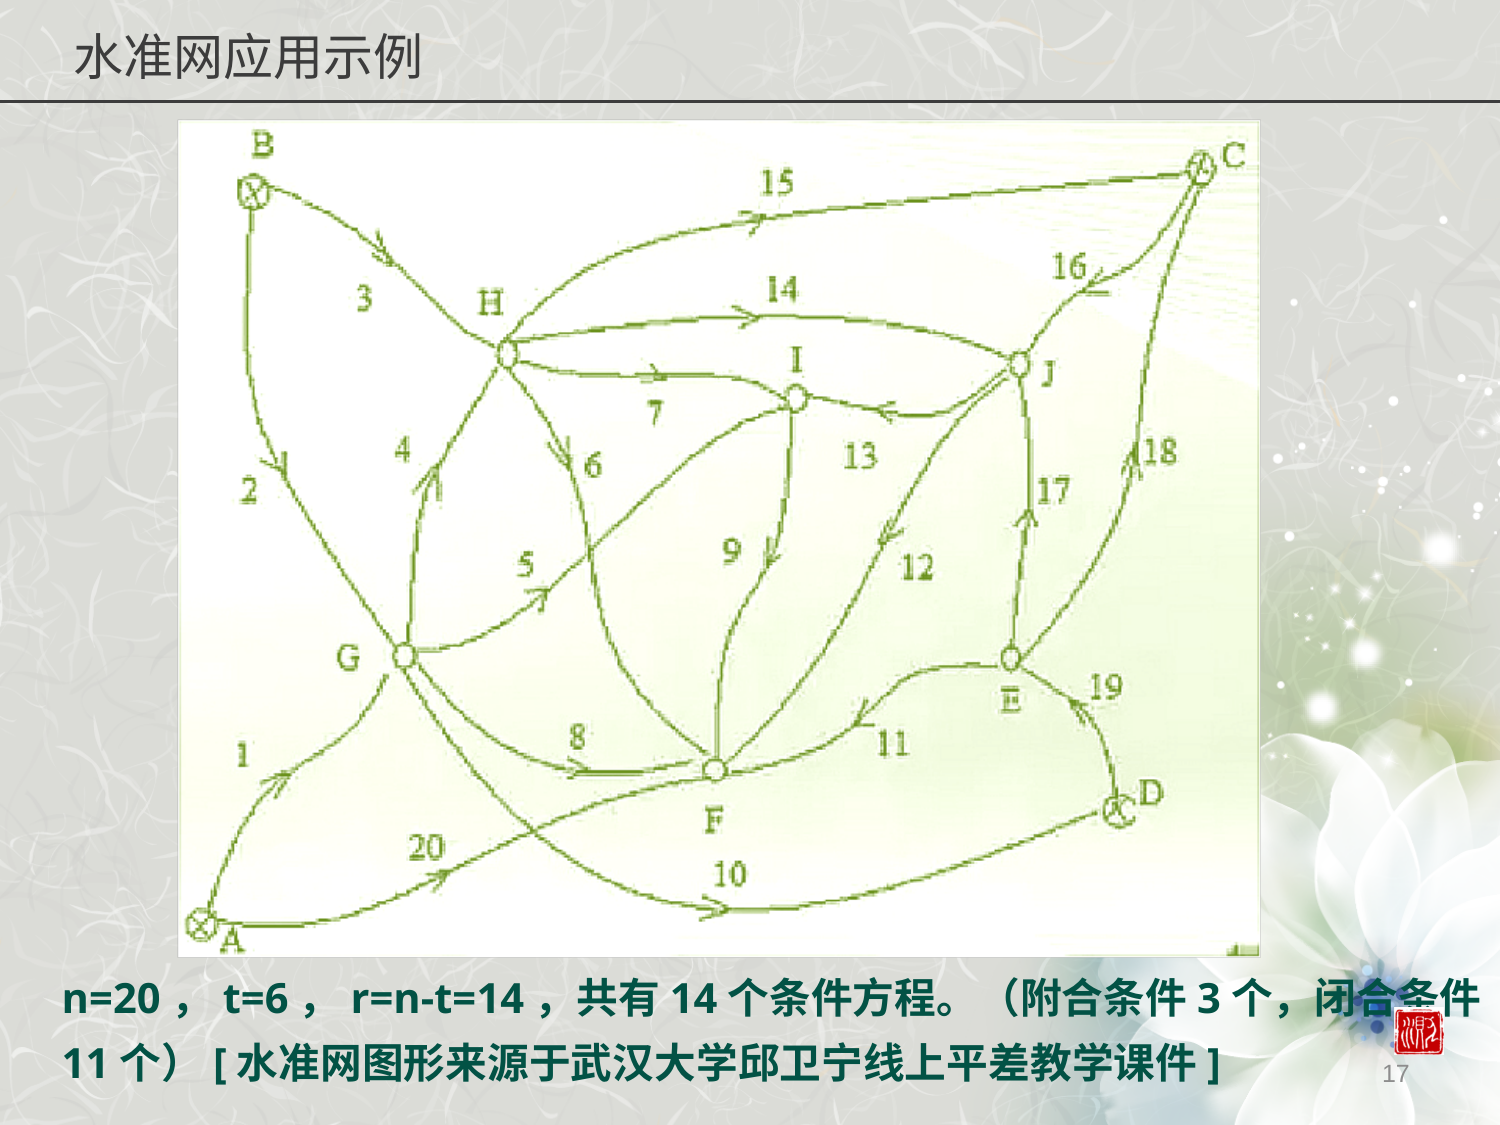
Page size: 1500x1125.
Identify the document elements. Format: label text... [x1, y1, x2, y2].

picture [0, 103, 1500, 1125]
text_box 水准网应用示例 [58, 0, 856, 93]
picture [1394, 1007, 1444, 1055]
slide_number 17 [1074, 1042, 1425, 1103]
text_box n=20，t=6，r=n-t=14，共有14个条件方程。（附合条件3个，闭合条件11个）[水准网图形来源于武汉大学邱卫宁线上平差教学课件] [46, 949, 1500, 1094]
picture [0, 0, 1500, 100]
